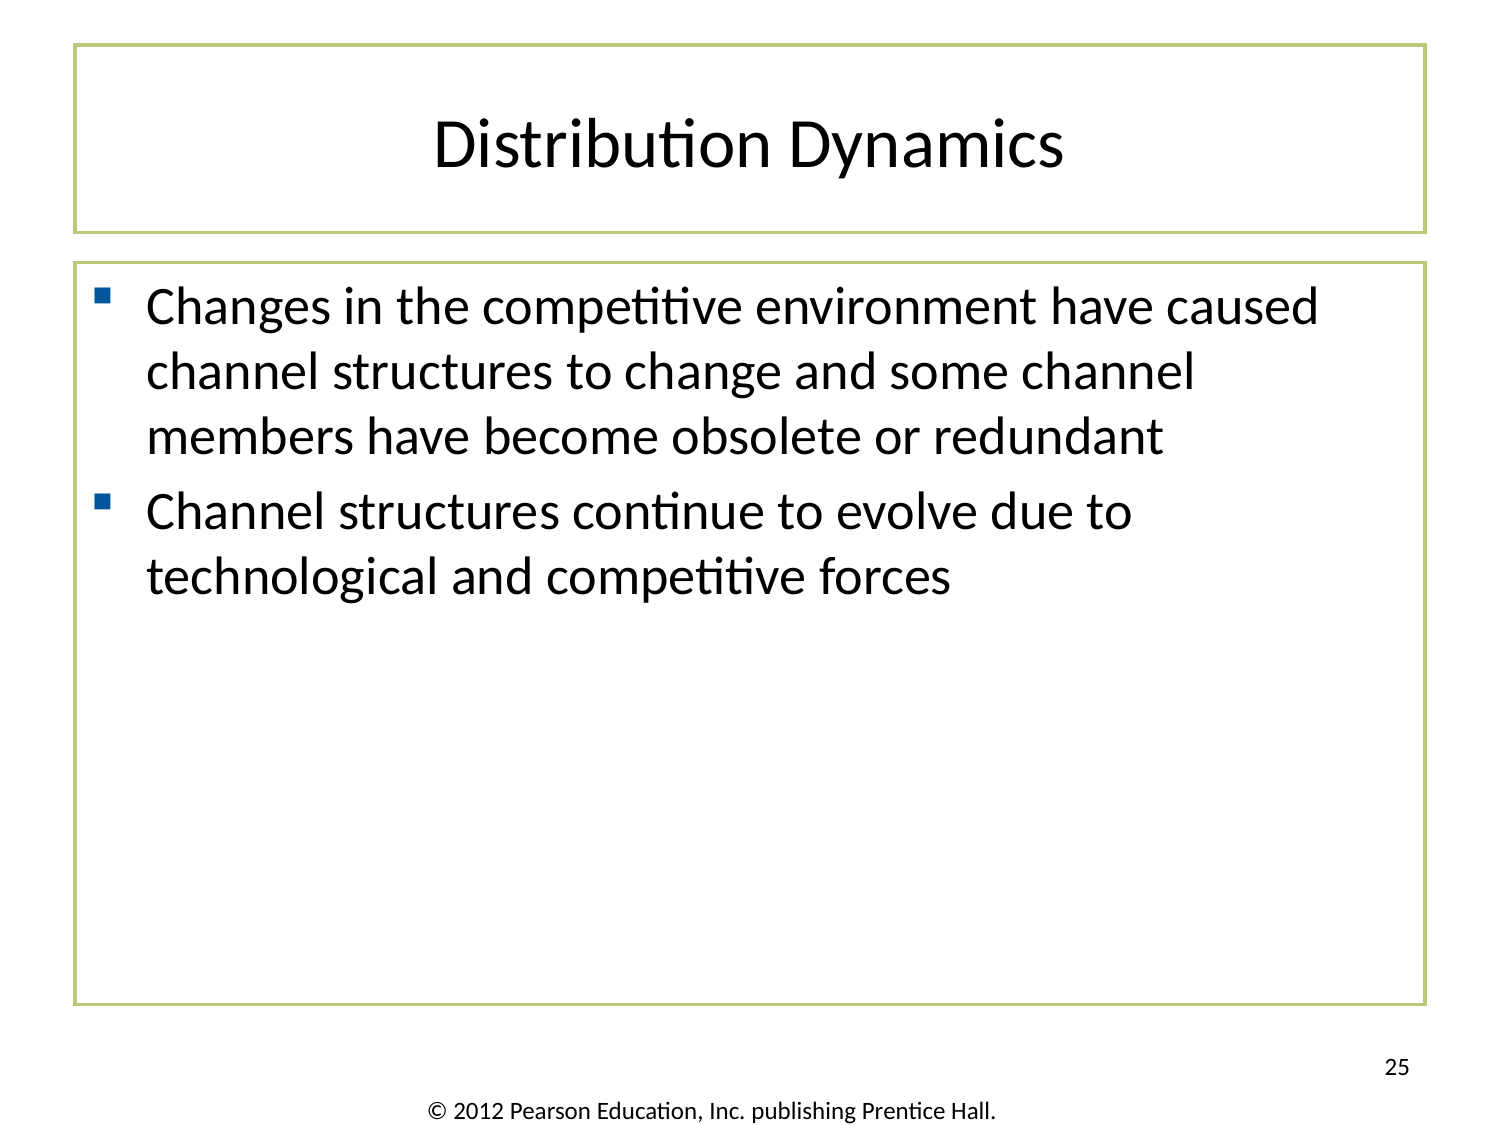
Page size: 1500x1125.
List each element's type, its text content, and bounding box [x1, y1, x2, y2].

title Distribution Dynamics [73, 43, 1427, 234]
list Changes in the competitive environment have caused channel structures to change and some channel members have become obsolete or redundant Channel structures continue to evolve due to technological and competitive forces [73, 261, 1427, 1006]
slide_number 25 [1074, 1042, 1425, 1103]
